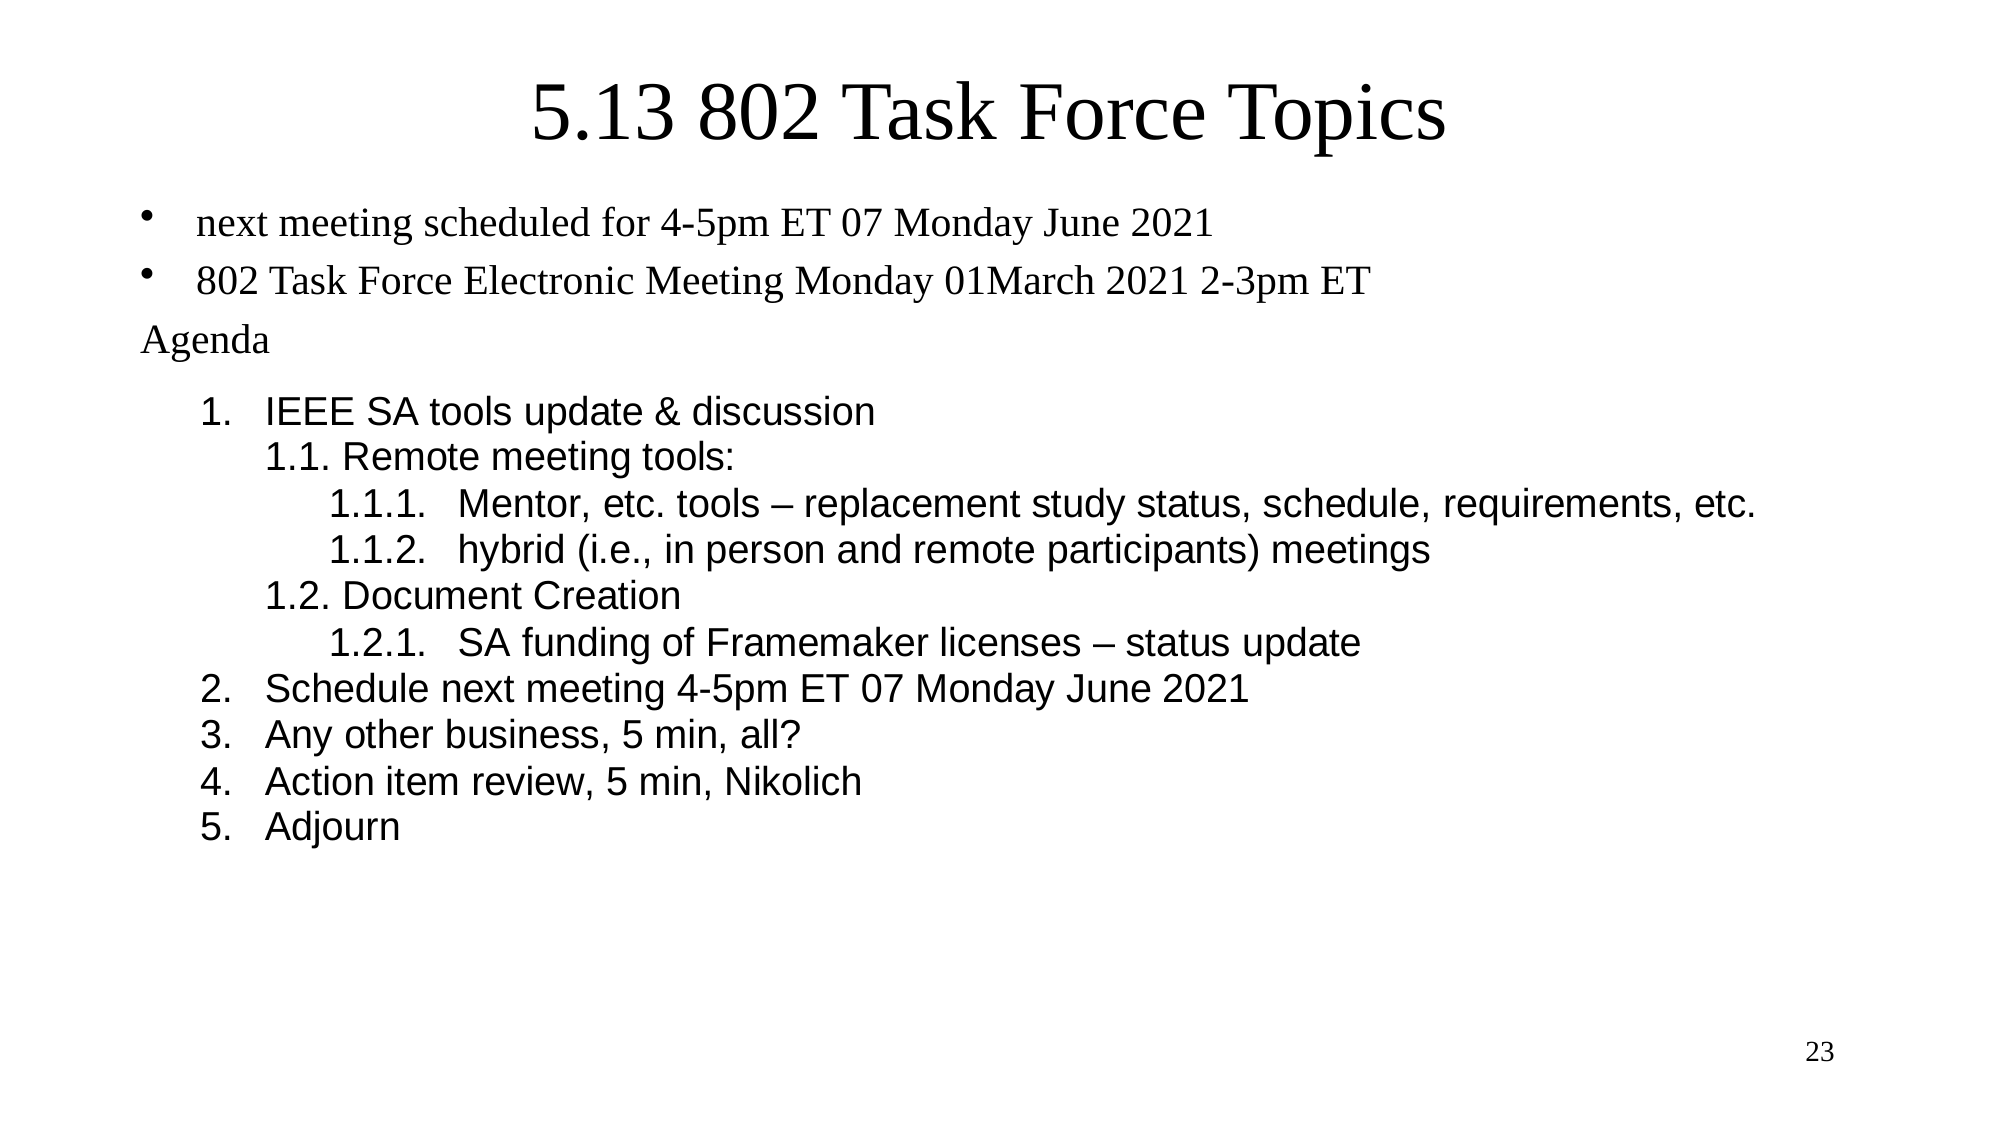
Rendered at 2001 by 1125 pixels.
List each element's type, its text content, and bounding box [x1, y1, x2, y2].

title 5.13 802 Task Force Topics [362, 12, 1638, 187]
picture [199, 387, 2000, 851]
list next meeting scheduled for 4-5pm ET 07 Monday June 2021 802 Task Force Electronic Meeting Monday 01March 2021 2-3pm ET Agenda [124, 187, 1688, 963]
slide_number 23 [1433, 1024, 1851, 1101]
